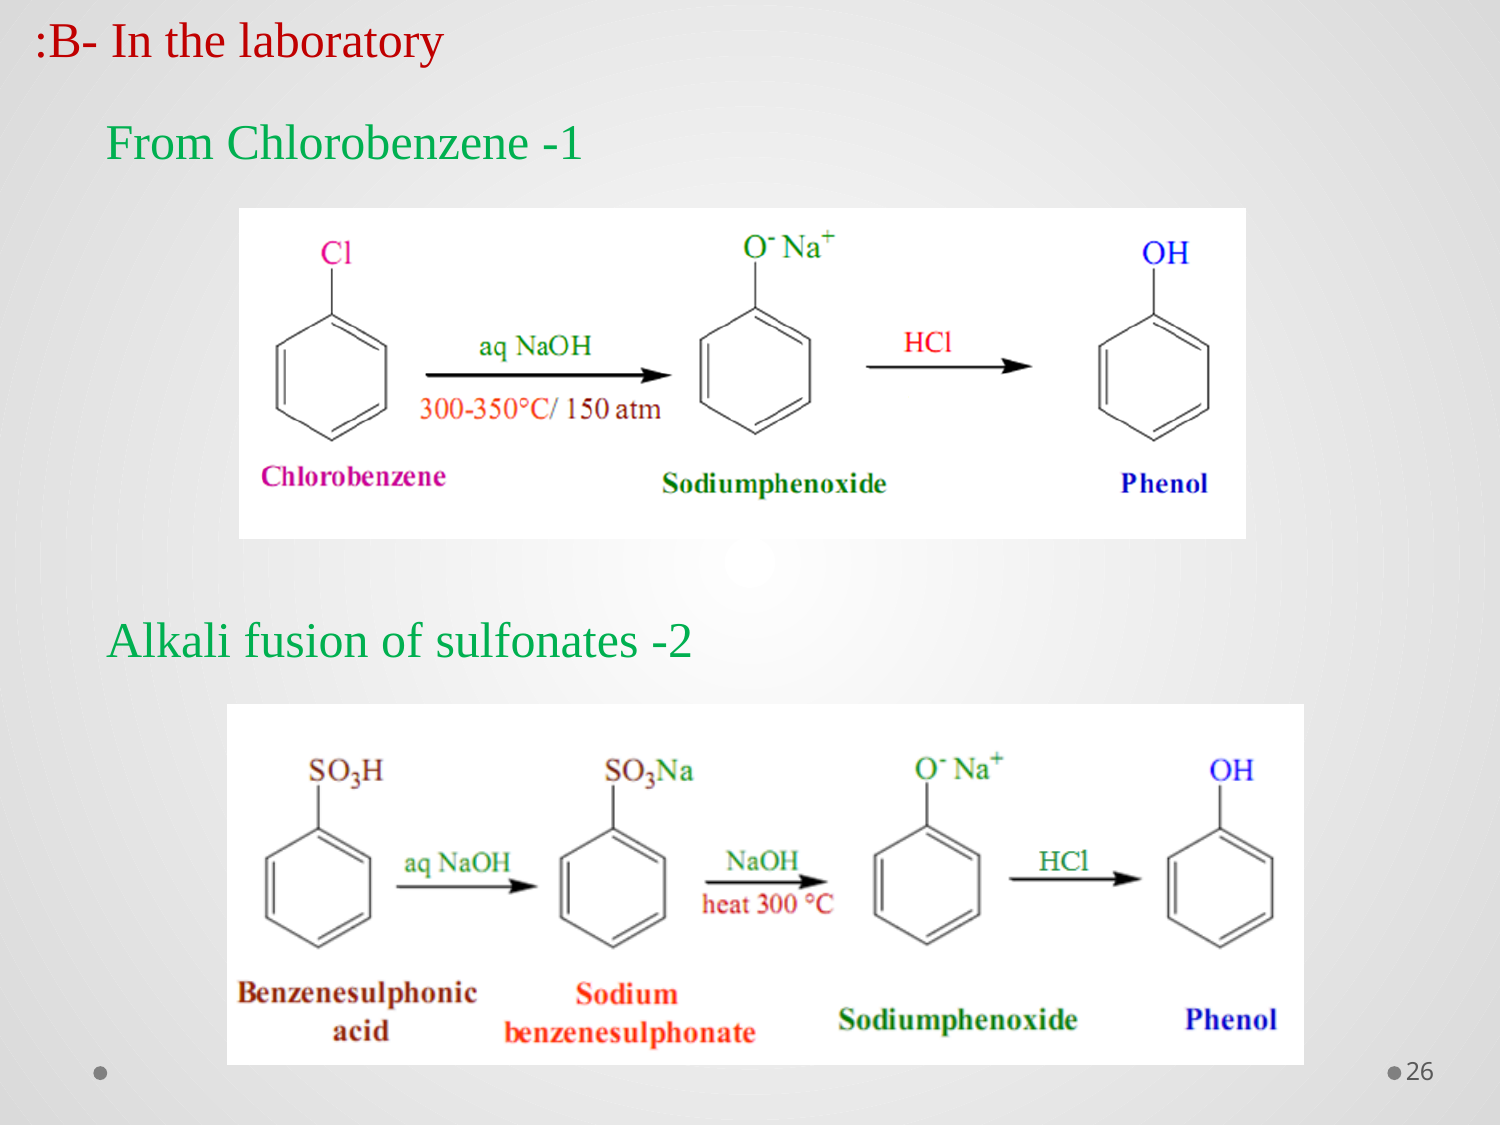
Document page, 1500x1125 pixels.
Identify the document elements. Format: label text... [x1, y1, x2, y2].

text_box 1- From Chlorobenzene [90, 101, 599, 177]
text_box 2- Alkali fusion of sulfonates [90, 600, 708, 676]
picture [227, 703, 1304, 1065]
slide_number 26 [1401, 1042, 1494, 1103]
text_box B- In the laboratory: [19, 0, 460, 76]
picture [239, 207, 1247, 539]
